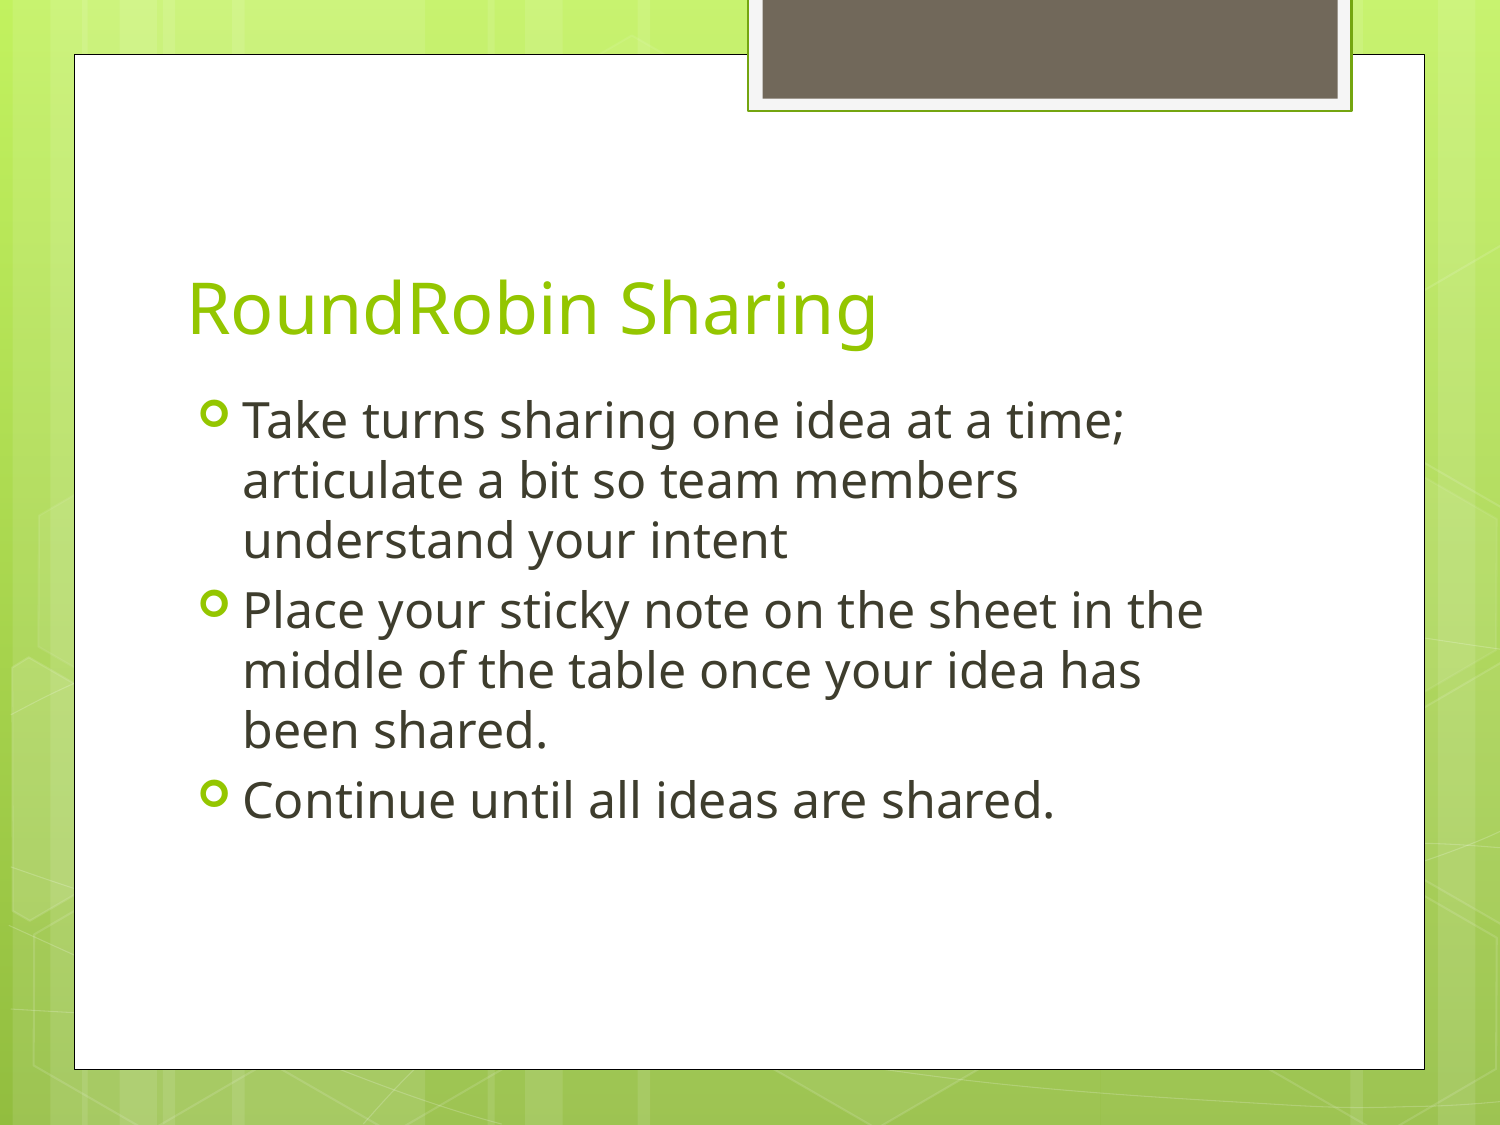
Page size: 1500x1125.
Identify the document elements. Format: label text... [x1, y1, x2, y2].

list Take turns sharing one idea at a time; articulate a bit so team members understand your intent Place your sticky note on the sheet in the middle of the table once your idea has been shared. Continue until all ideas are shared. [171, 381, 1283, 957]
title RoundRobin Sharing [171, 168, 1324, 357]
